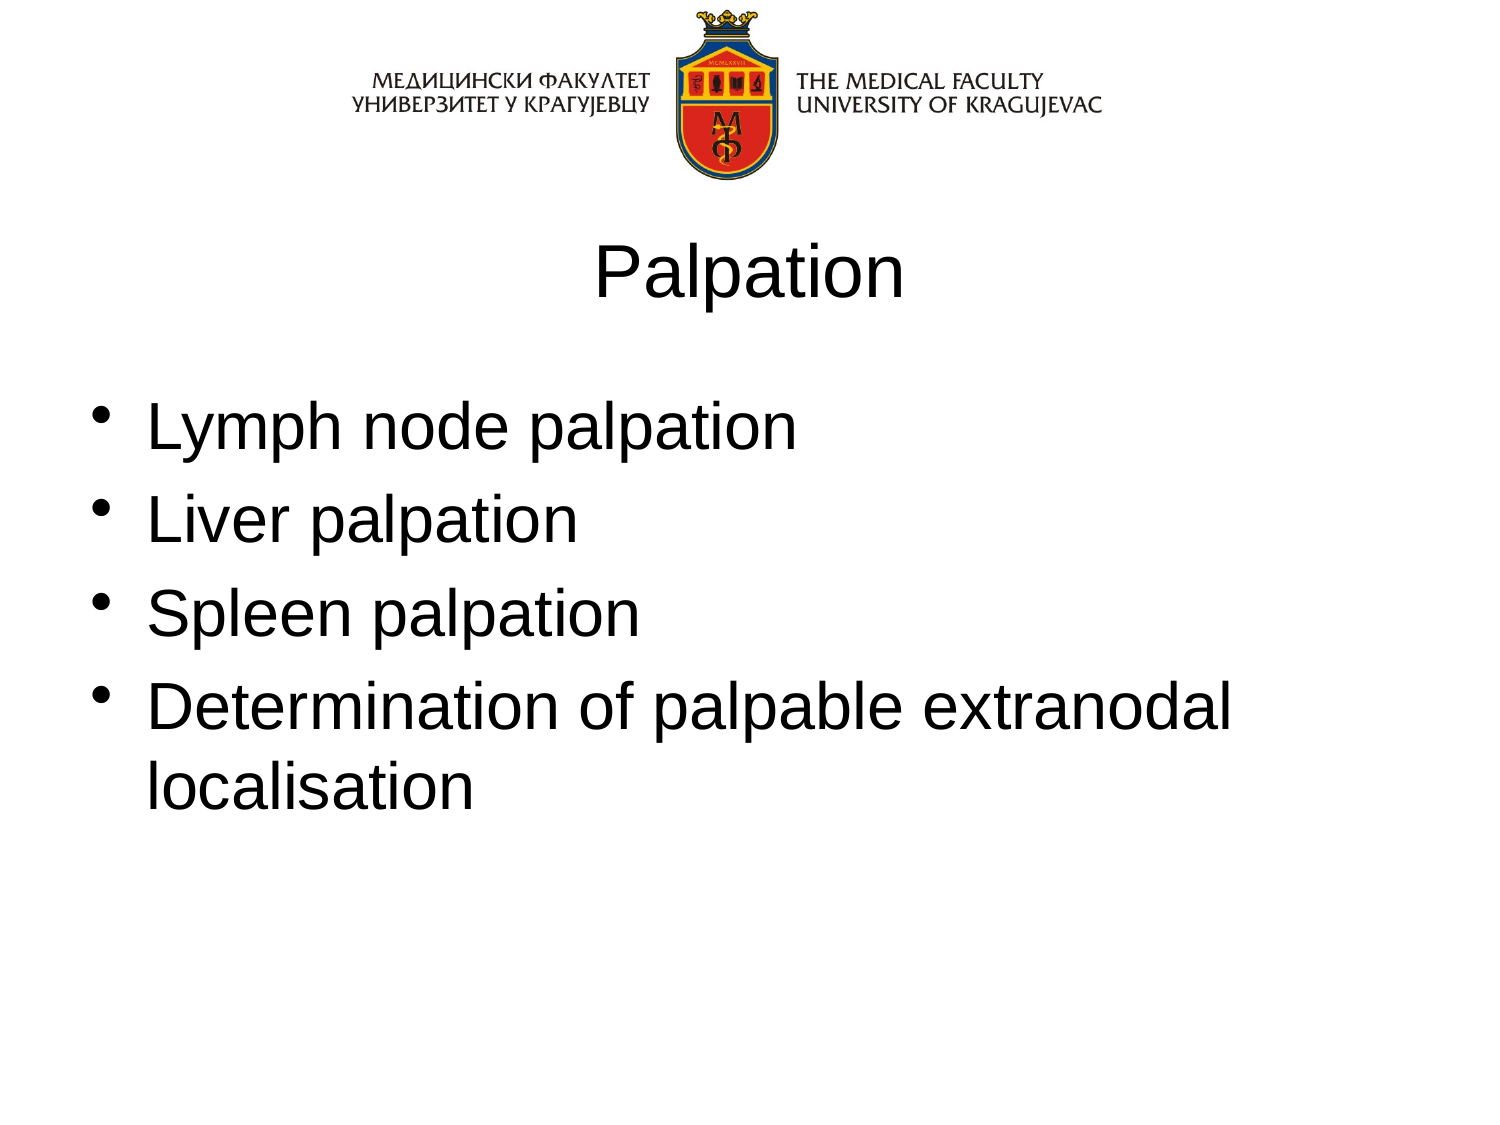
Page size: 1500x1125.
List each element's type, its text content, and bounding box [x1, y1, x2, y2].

picture [328, 0, 1125, 173]
title Palpation [74, 173, 1426, 362]
list Lymph node palpation Liver palpation Spleen palpation Determination of palpable extranodal localisation [74, 374, 1426, 1118]
